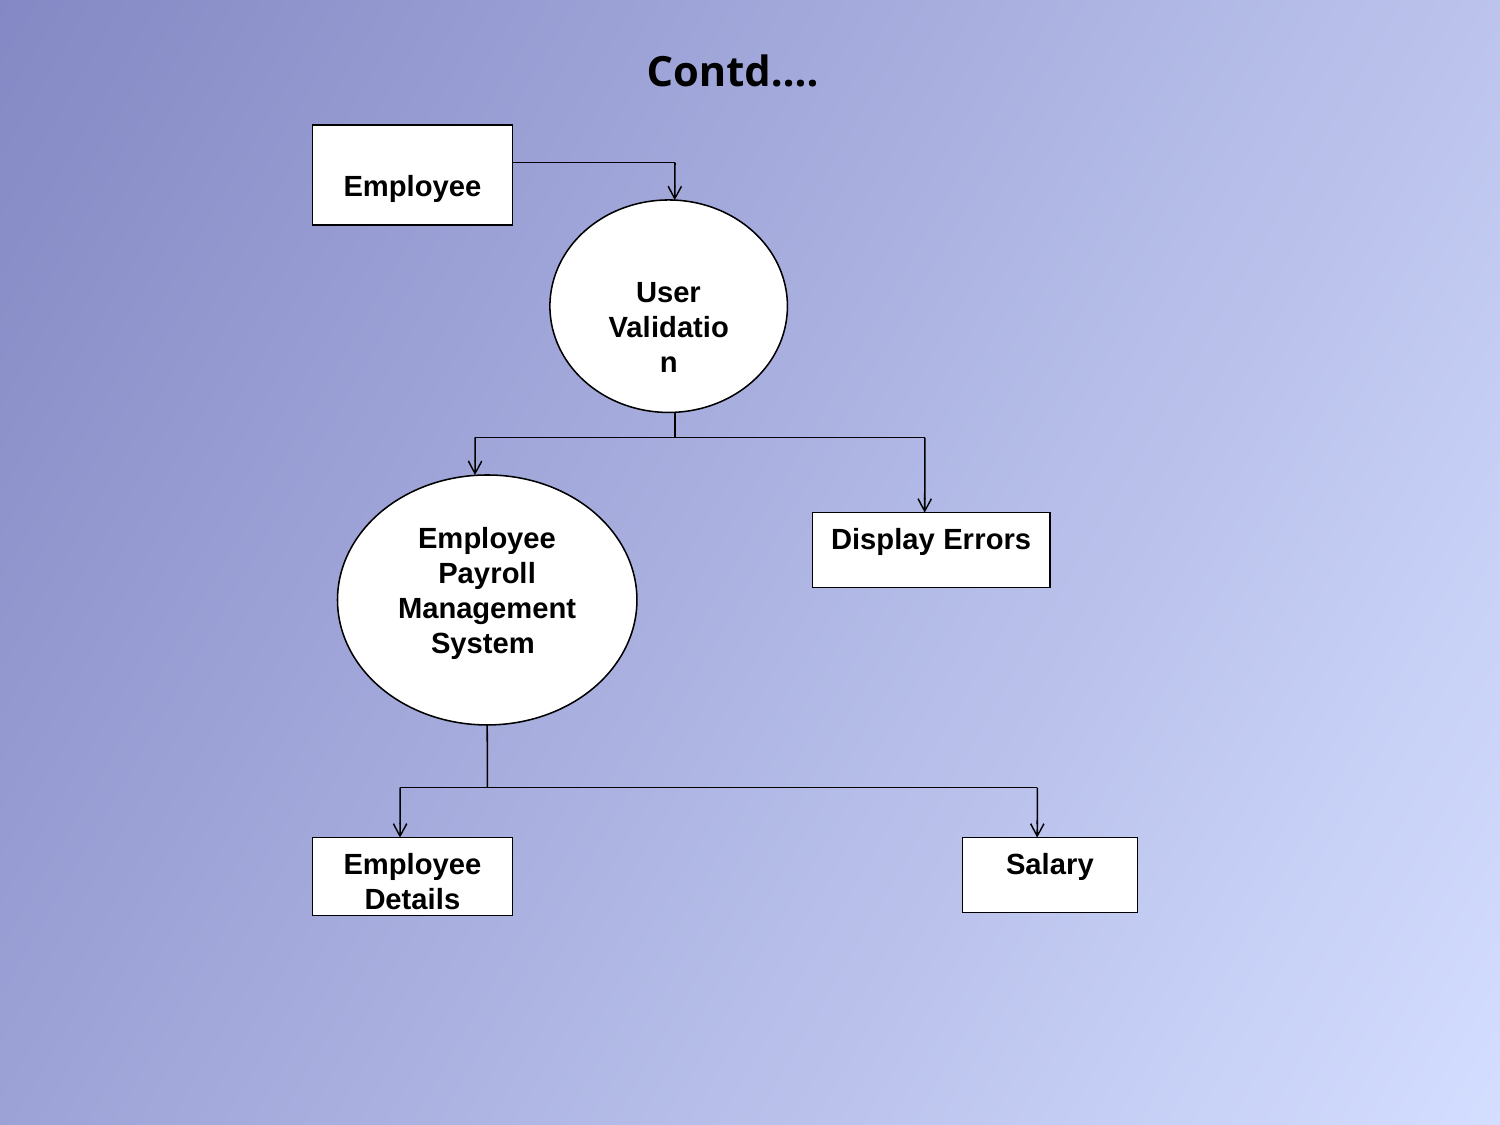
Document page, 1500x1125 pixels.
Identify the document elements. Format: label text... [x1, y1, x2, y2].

text_box Employee [312, 125, 513, 225]
text_box User Validation [549, 199, 788, 413]
text_box Employee Payroll Management System [337, 474, 637, 725]
text_box Contd…. [631, 37, 834, 103]
text_box Salary [962, 837, 1138, 913]
text_box Display Errors [812, 512, 1050, 588]
text_box Employee Details [312, 837, 513, 916]
